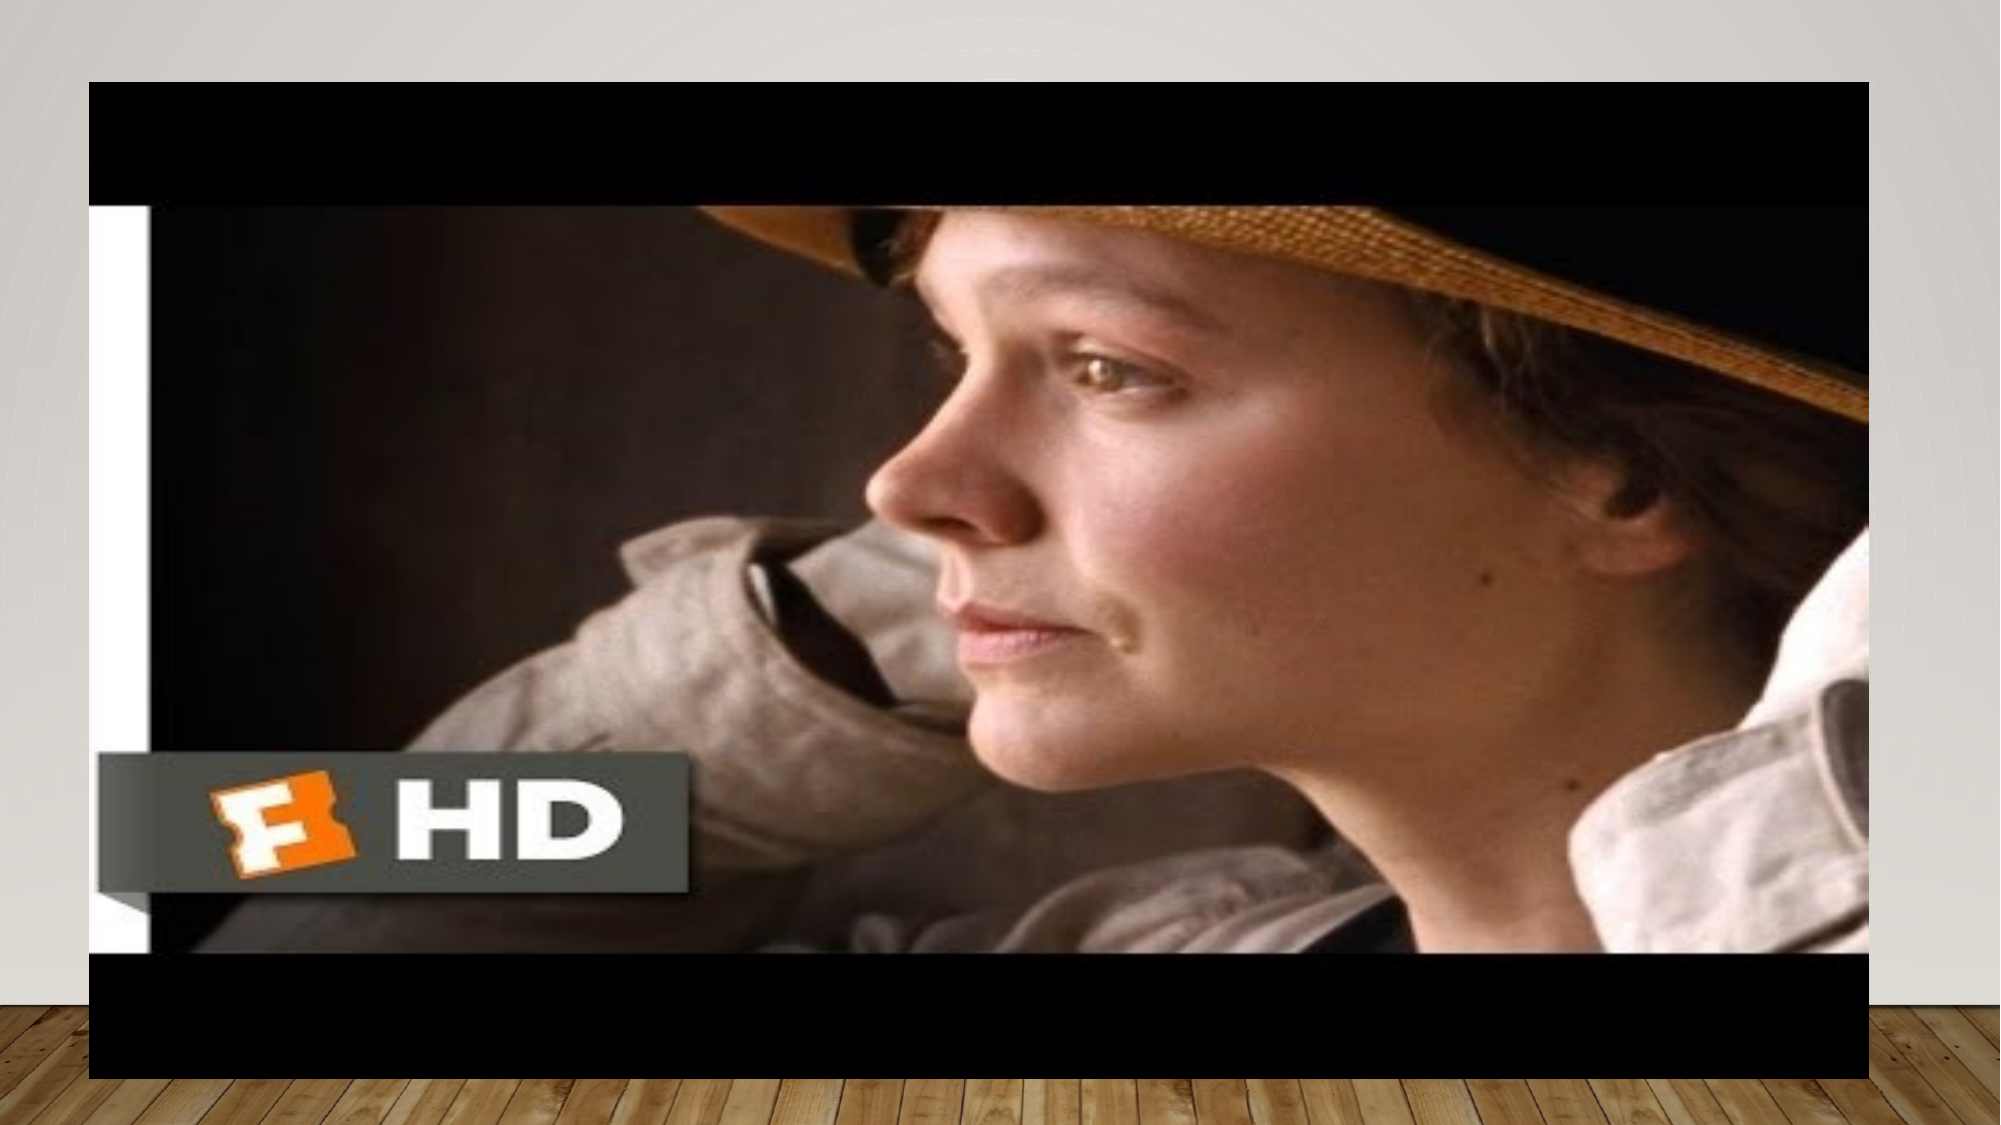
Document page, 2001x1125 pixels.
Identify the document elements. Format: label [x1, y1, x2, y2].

picture [0, 1005, 2000, 1125]
list [88, 81, 1871, 1081]
